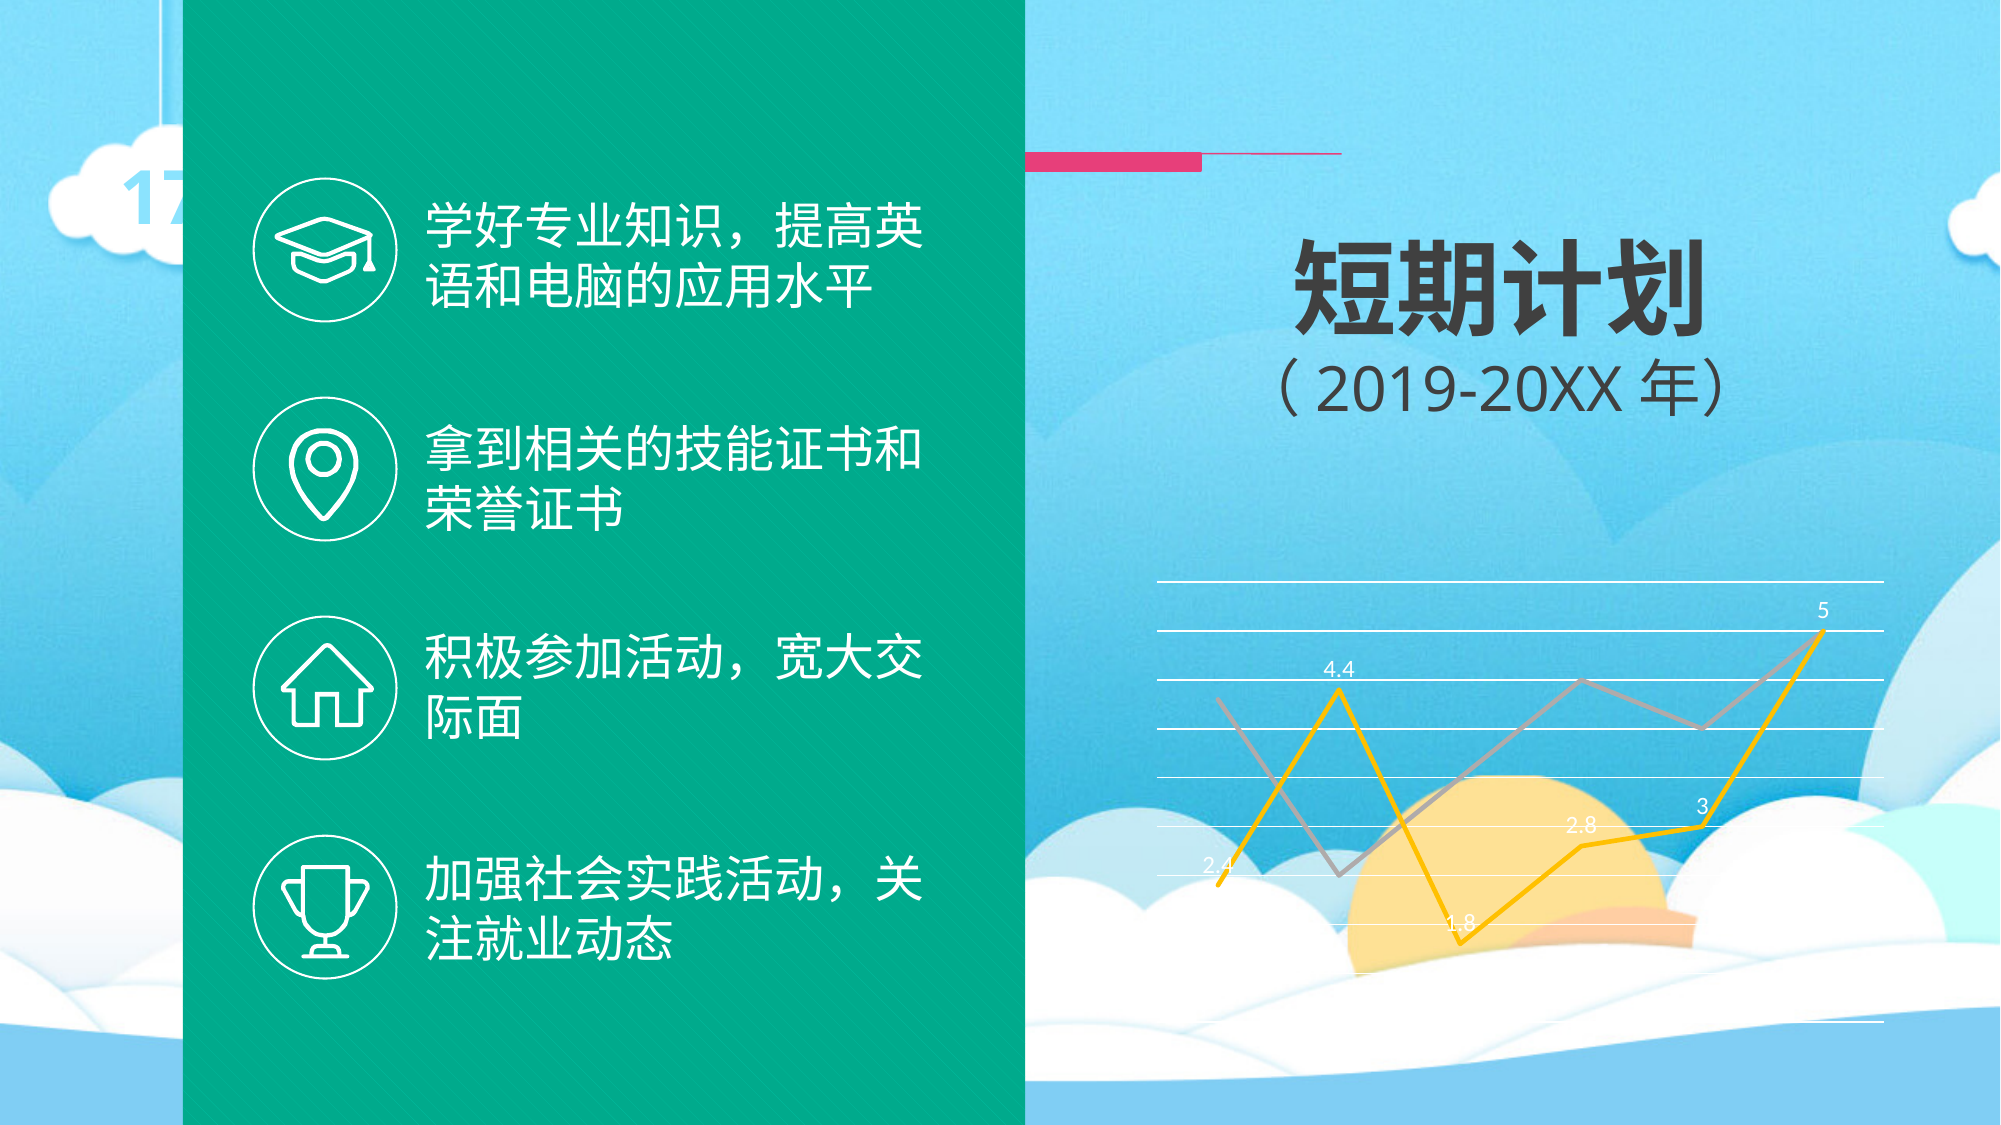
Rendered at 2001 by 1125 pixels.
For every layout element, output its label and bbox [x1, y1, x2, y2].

text_box [182, 0, 1026, 1125]
text_box [1142, 216, 1900, 1032]
picture [0, 0, 182, 1125]
picture [1026, 0, 2001, 1125]
